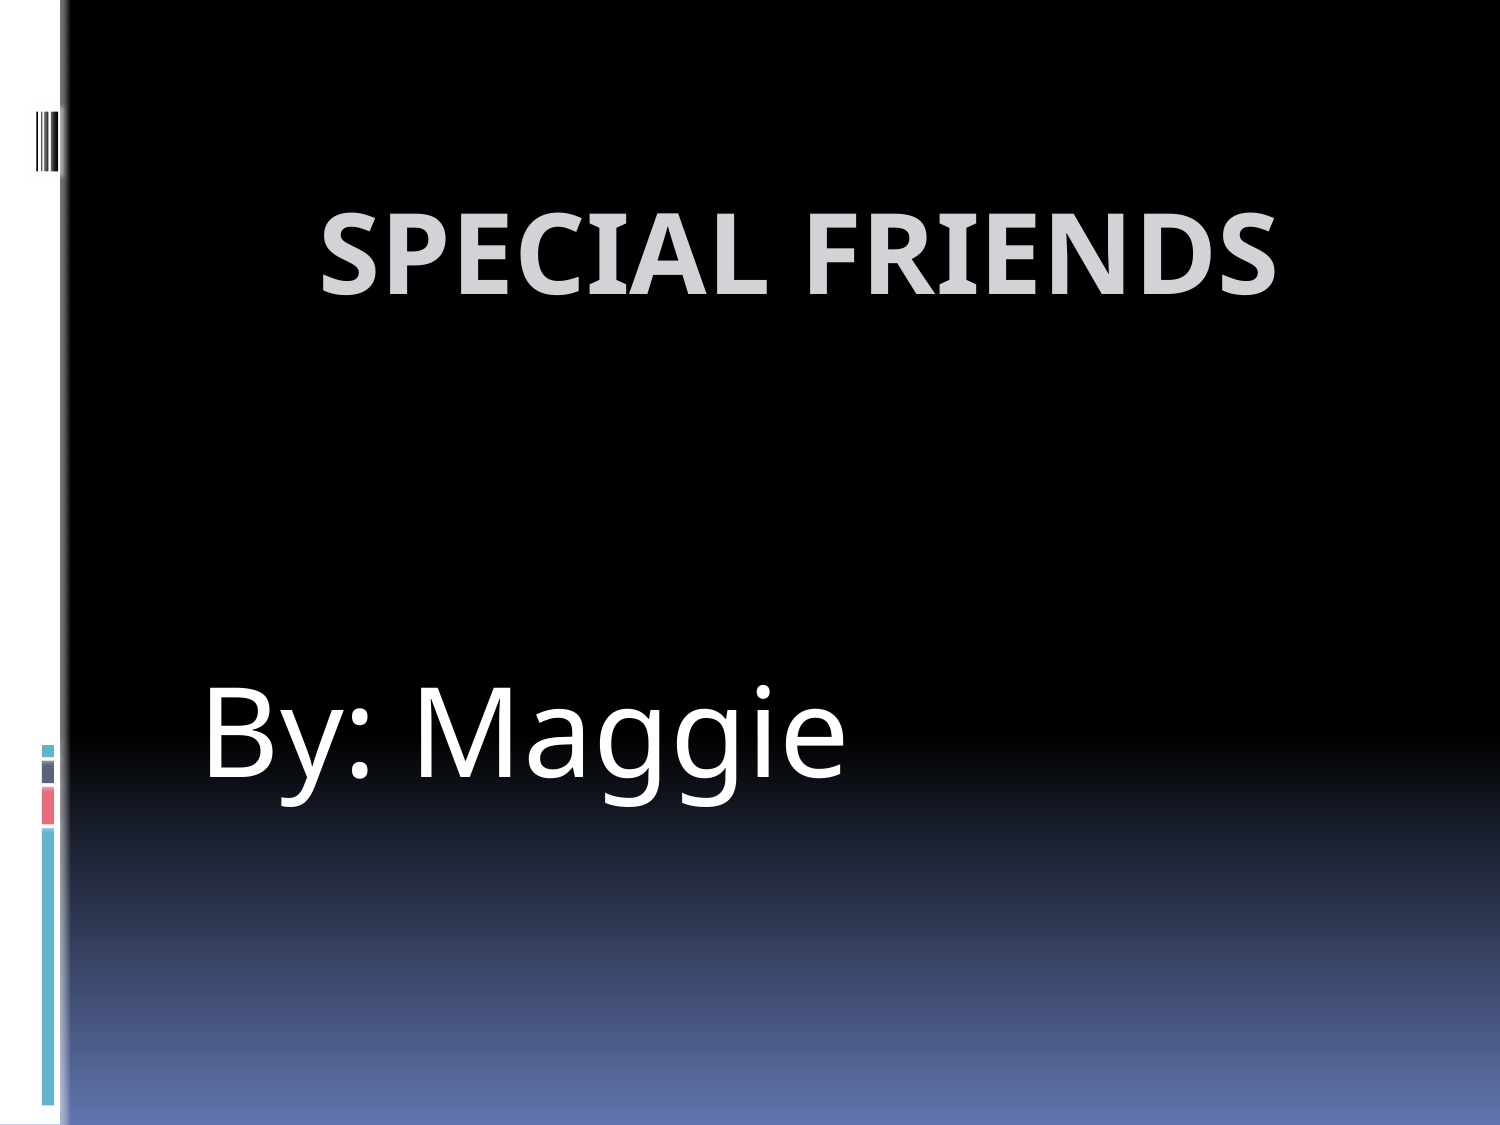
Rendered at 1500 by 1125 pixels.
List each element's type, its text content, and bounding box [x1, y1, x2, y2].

subtitle By: Maggie [150, 662, 1425, 910]
title Special Friends [162, 174, 1438, 638]
